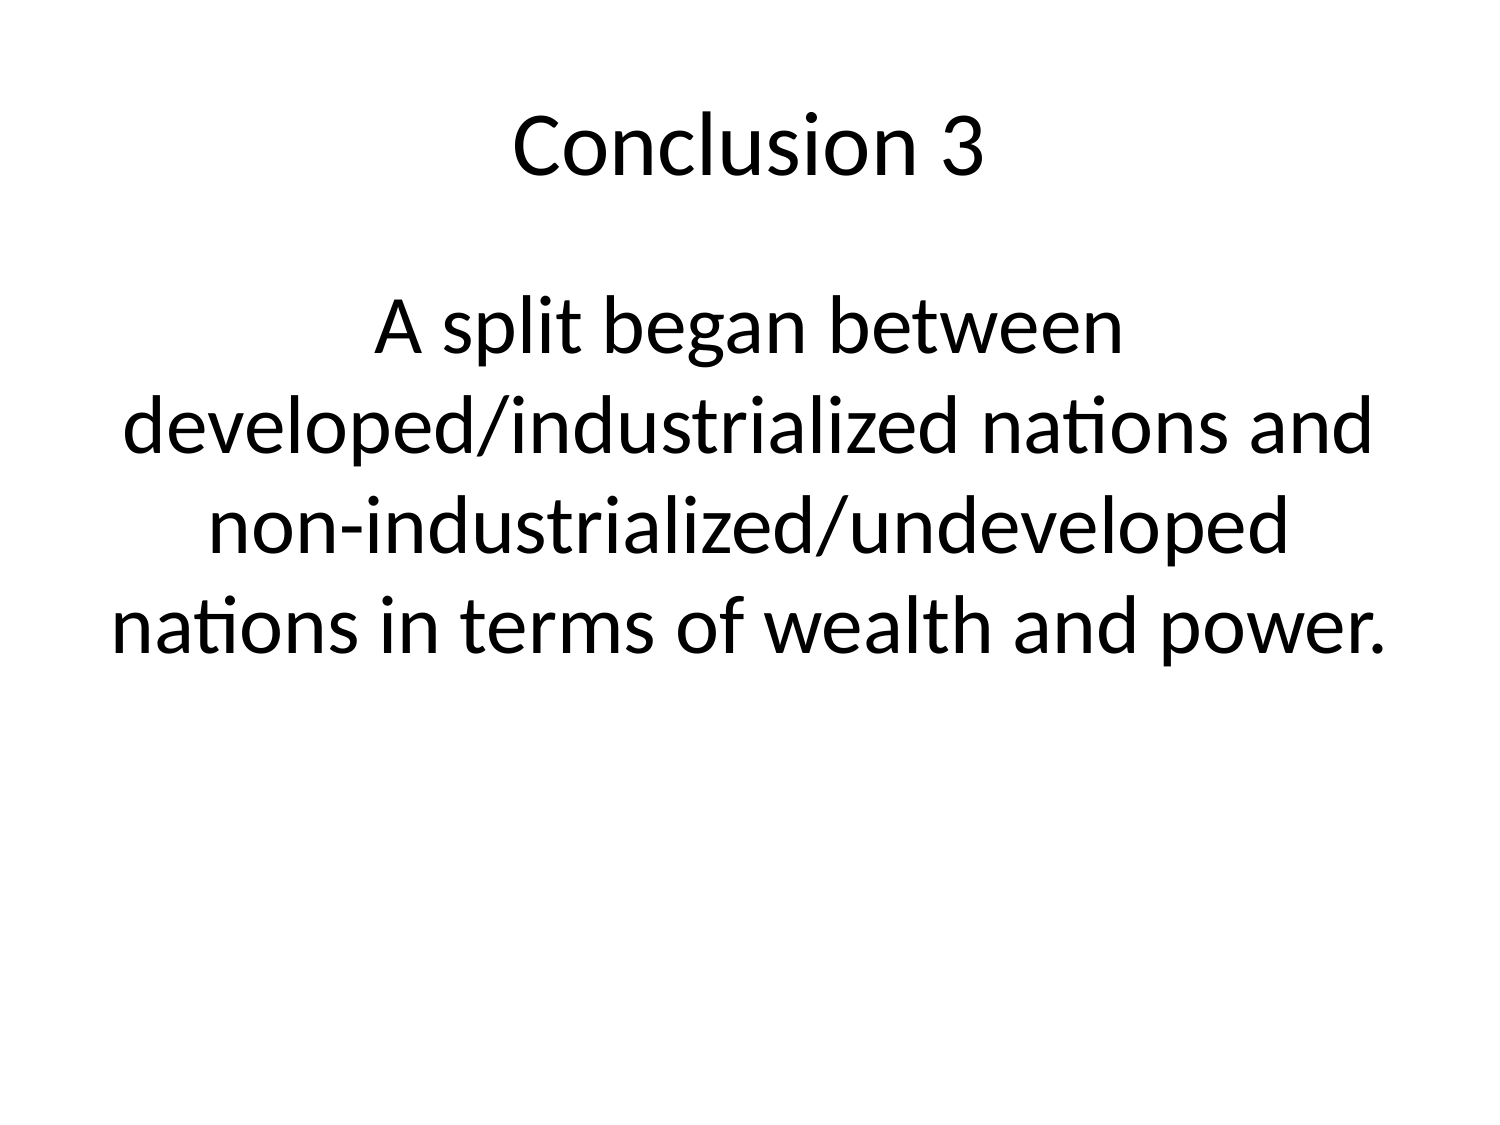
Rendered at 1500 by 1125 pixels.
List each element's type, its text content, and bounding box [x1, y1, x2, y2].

list A split began between developed/industrialized nations and non-industrialized/undeveloped nations in terms of wealth and power. [75, 262, 1425, 1005]
title Conclusion 3 [75, 45, 1425, 233]
